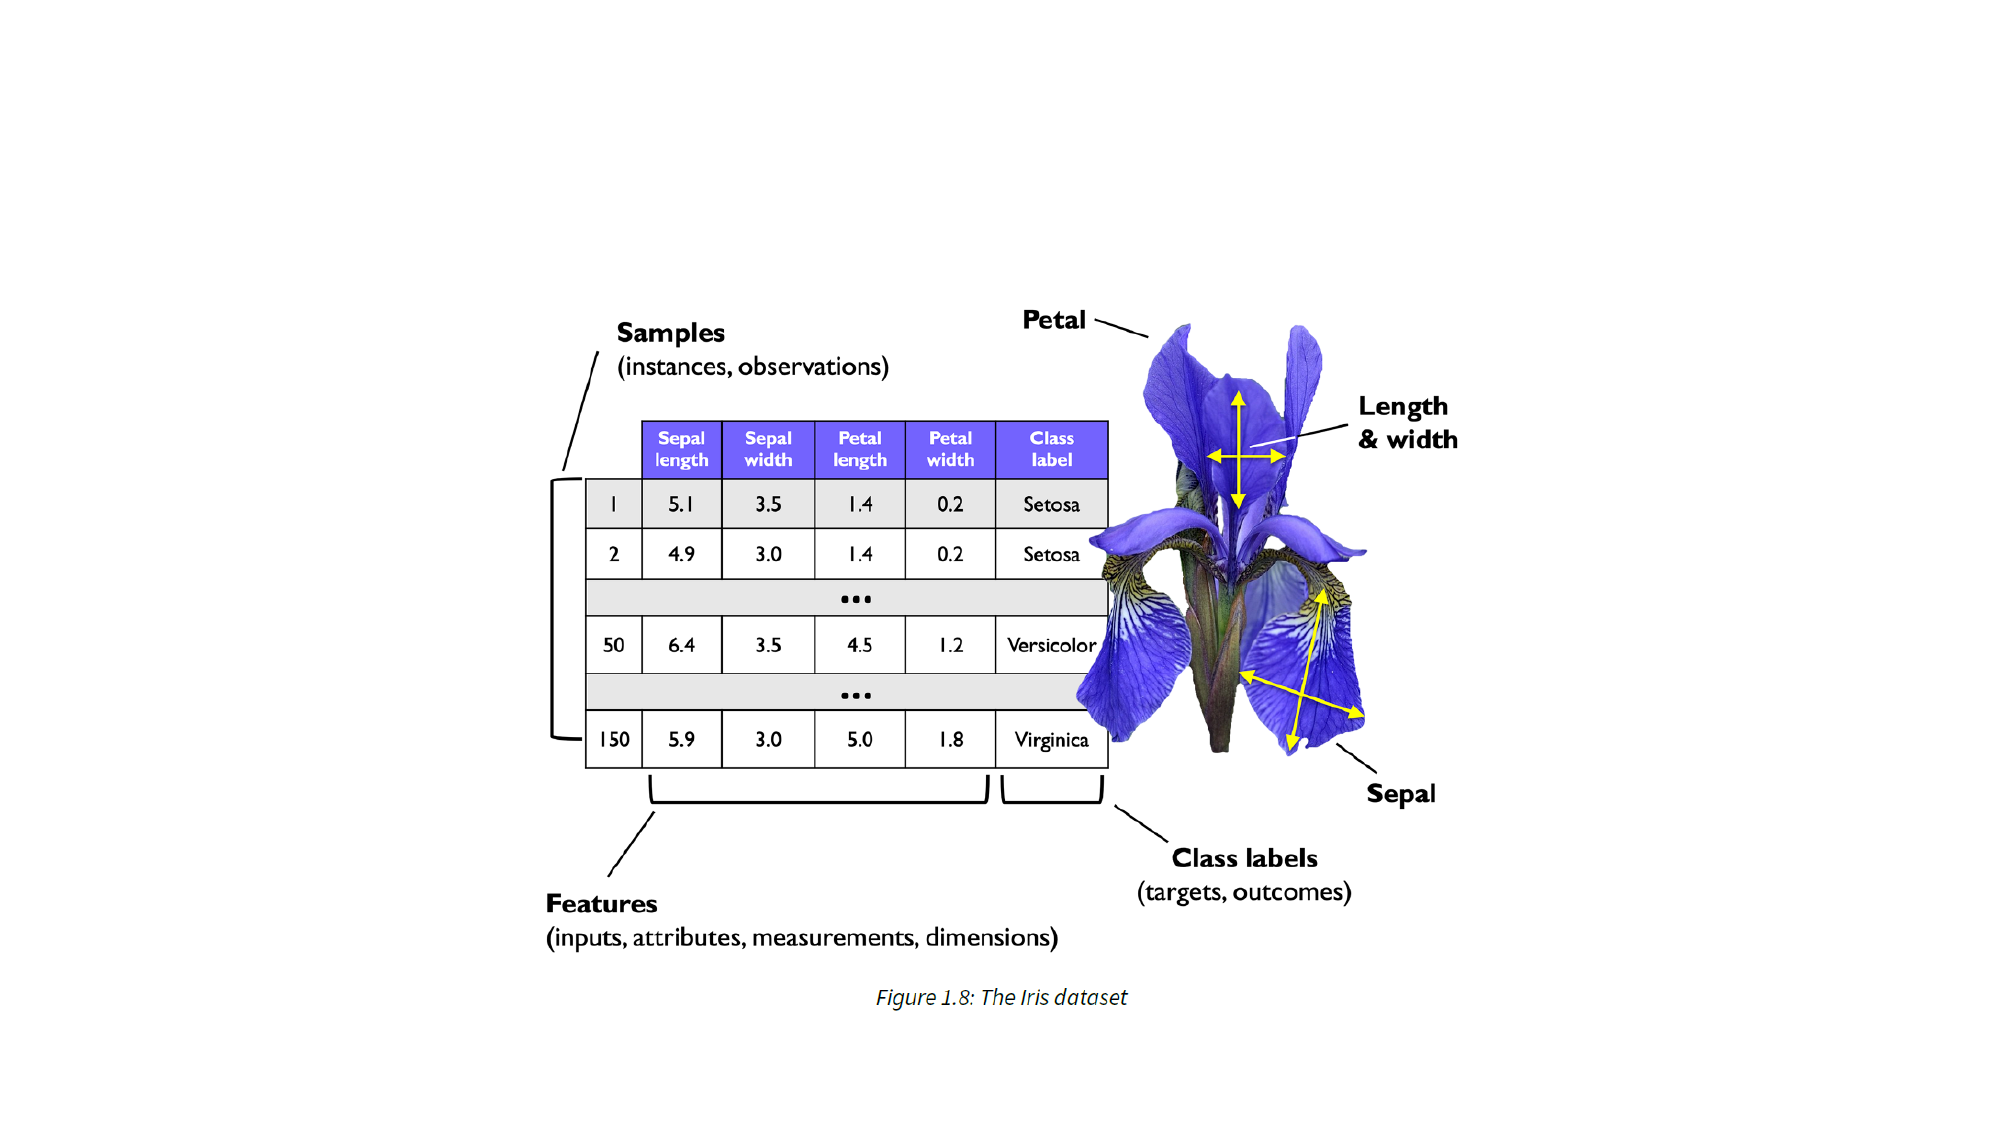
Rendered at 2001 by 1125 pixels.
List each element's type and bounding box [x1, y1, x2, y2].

list [534, 299, 1466, 1014]
